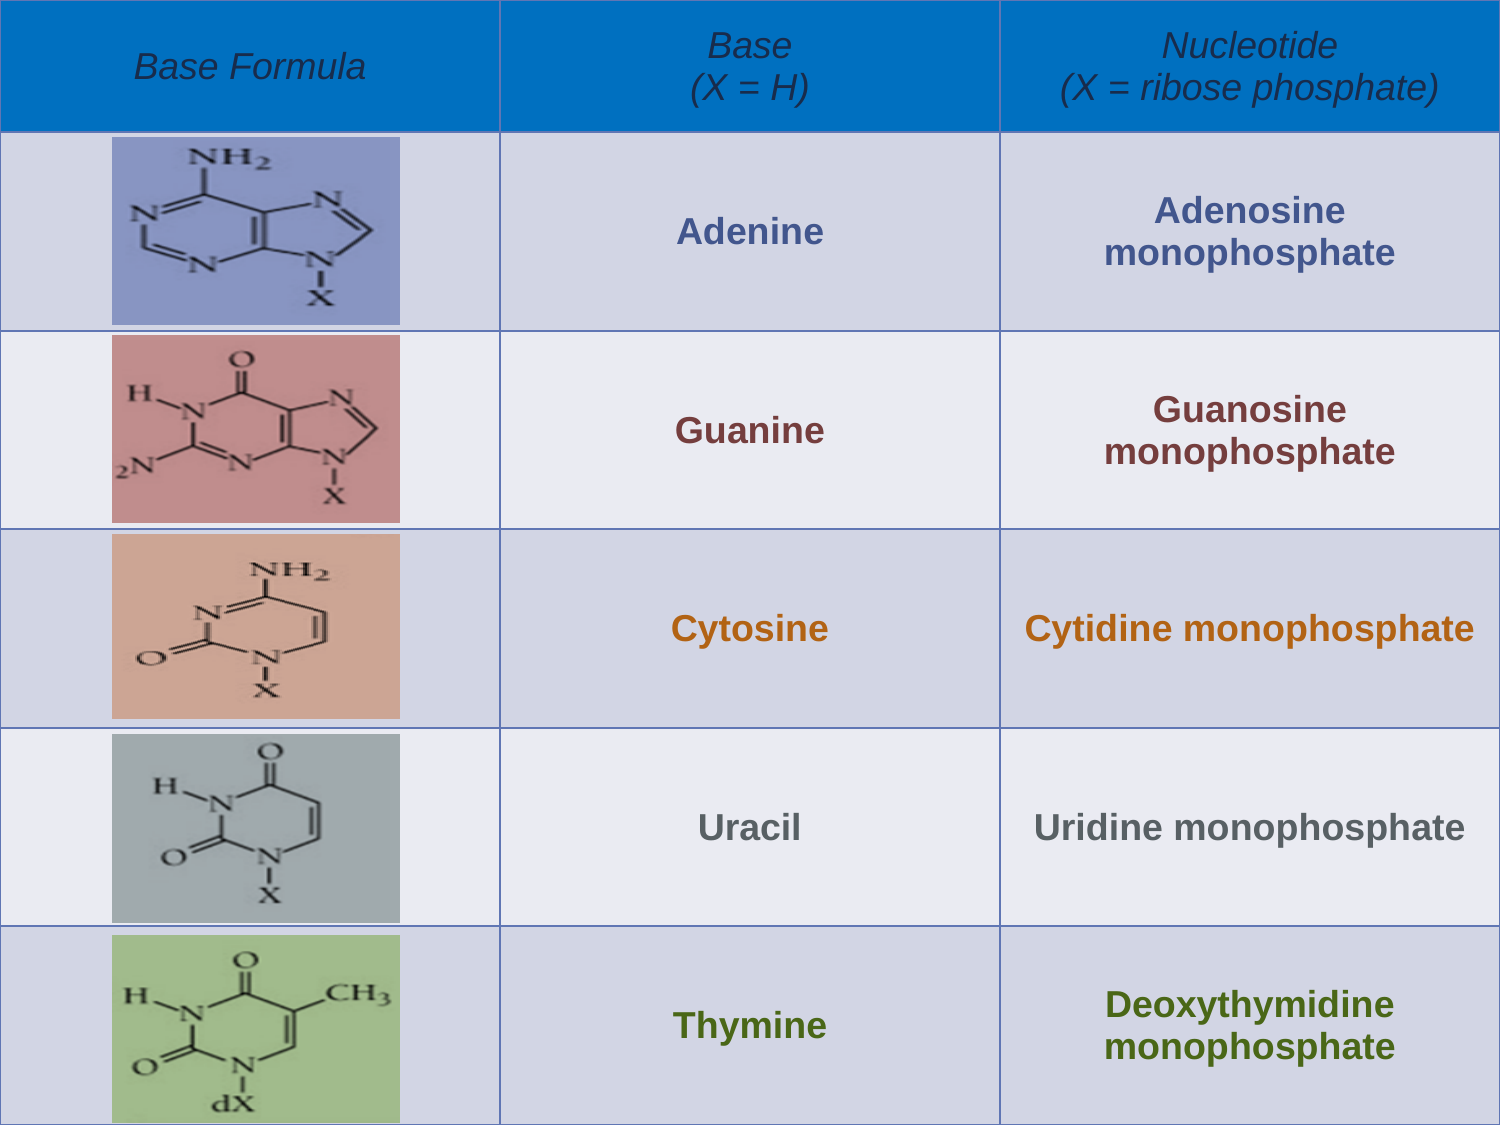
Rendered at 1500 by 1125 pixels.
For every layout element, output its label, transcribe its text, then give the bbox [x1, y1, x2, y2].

table_cell [1, 133, 499, 330]
table_cell Adenosine monophosphate [1001, 133, 1499, 330]
table_cell [403, 530, 499, 727]
picture [112, 334, 401, 523]
table_cell Thymine [501, 927, 999, 1124]
table_cell [1, 729, 499, 925]
picture [112, 137, 401, 326]
table_cell Cytidine monophosphate [1001, 530, 1499, 727]
table_cell Guanosine monophosphate [1001, 332, 1499, 528]
table_cell Cytosine [501, 530, 999, 727]
table_cell Guanine [501, 332, 999, 528]
table_cell Adenine [501, 133, 999, 330]
table_cell Deoxythymidine monophosphate [1001, 927, 1499, 1124]
picture [112, 734, 401, 923]
picture [112, 534, 401, 720]
table_header Nucleotide (X = ribose phosphate) [1001, 1, 1499, 131]
table_cell Uridine monophosphate [1001, 729, 1499, 925]
table_cell [1, 927, 499, 1124]
table_header Base Formula [1, 1, 499, 131]
table_header Base (X = H) [501, 1, 999, 131]
table_cell Uracil [501, 729, 999, 925]
picture [112, 935, 401, 1123]
table_cell [1, 332, 113, 528]
table_cell [404, 332, 499, 528]
table_cell [1, 530, 115, 727]
